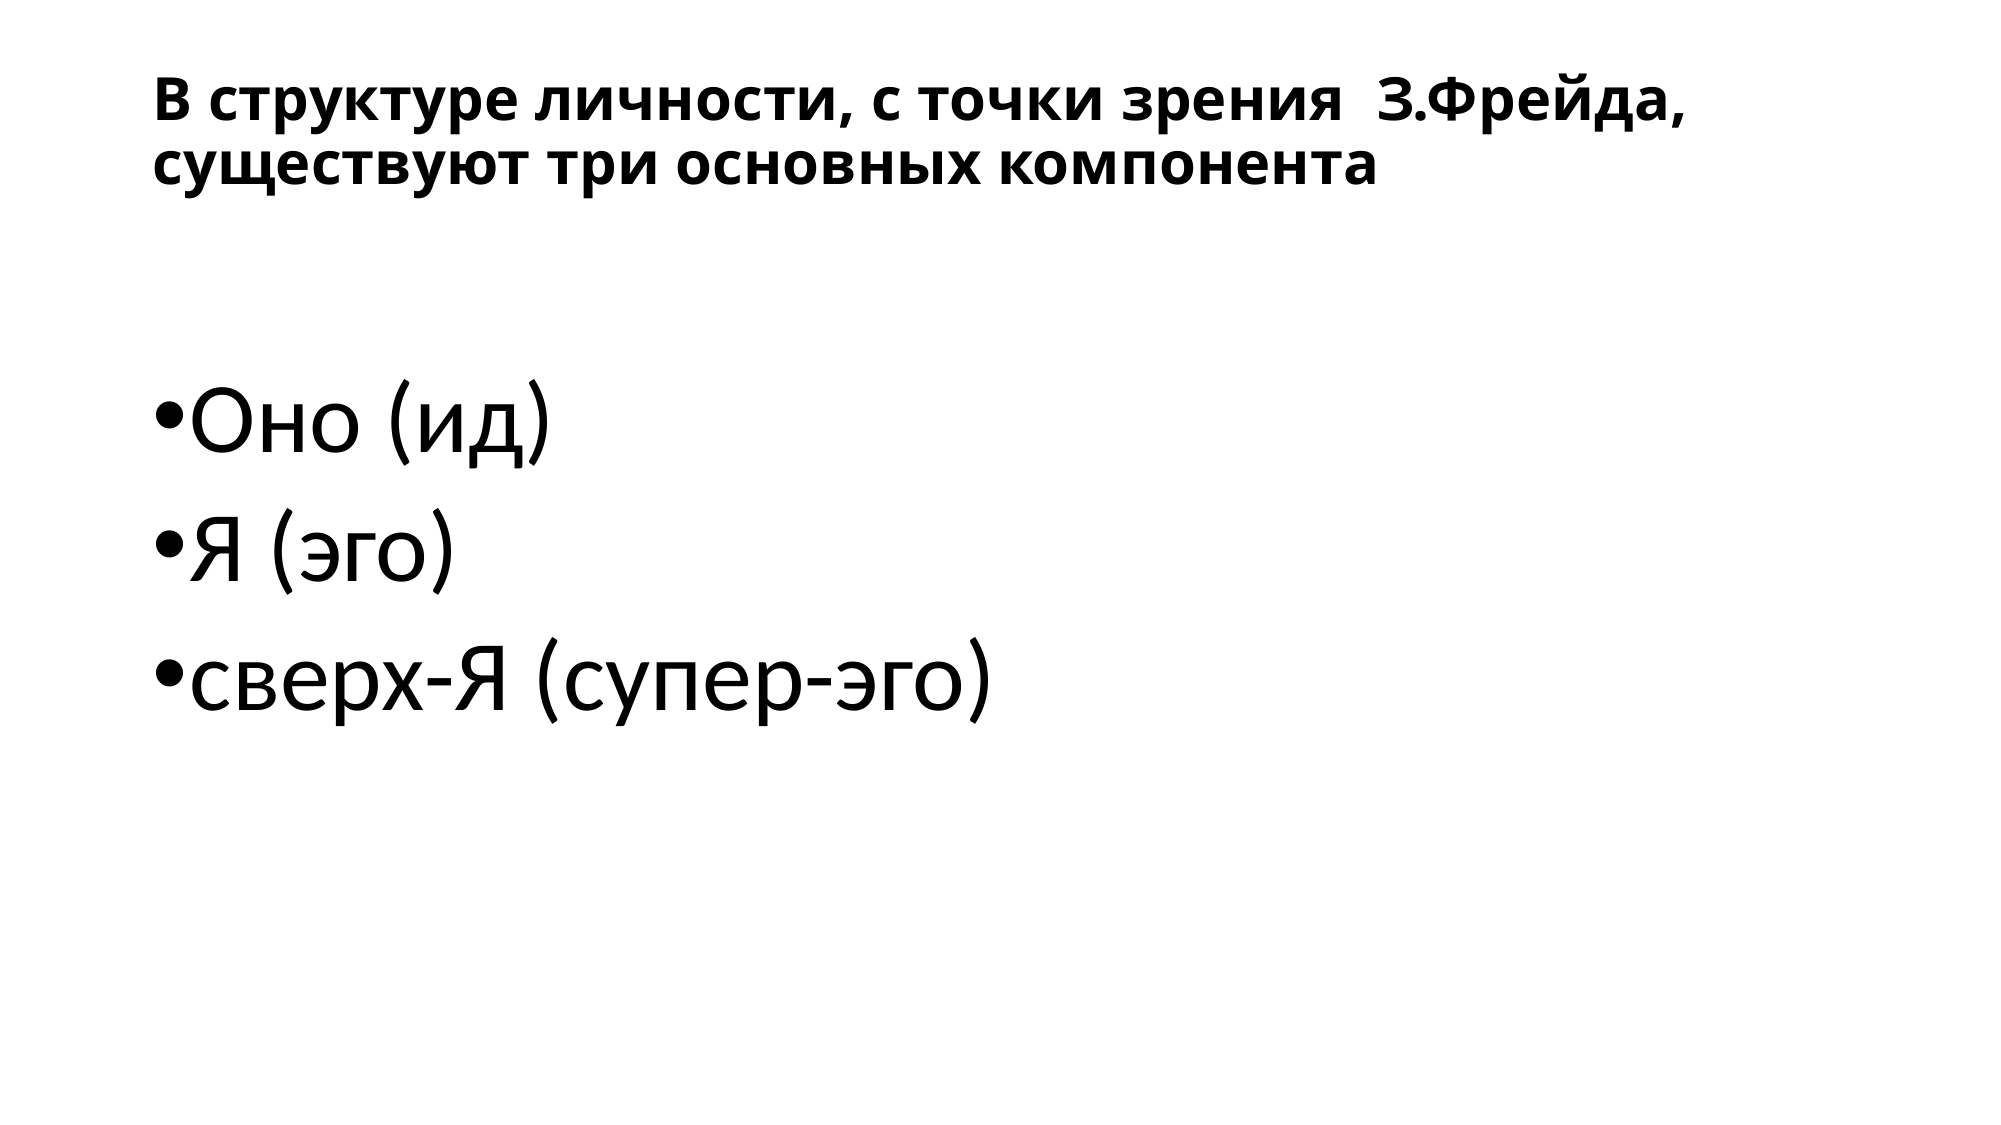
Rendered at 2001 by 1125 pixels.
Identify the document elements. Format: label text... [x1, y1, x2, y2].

list Оно (ид) Я (эго) сверх-Я (супер-эго) [137, 358, 1863, 1014]
title В структуре личности, с точки зрения З.Фрейда, существуют три основных компонента [137, 59, 1863, 278]
